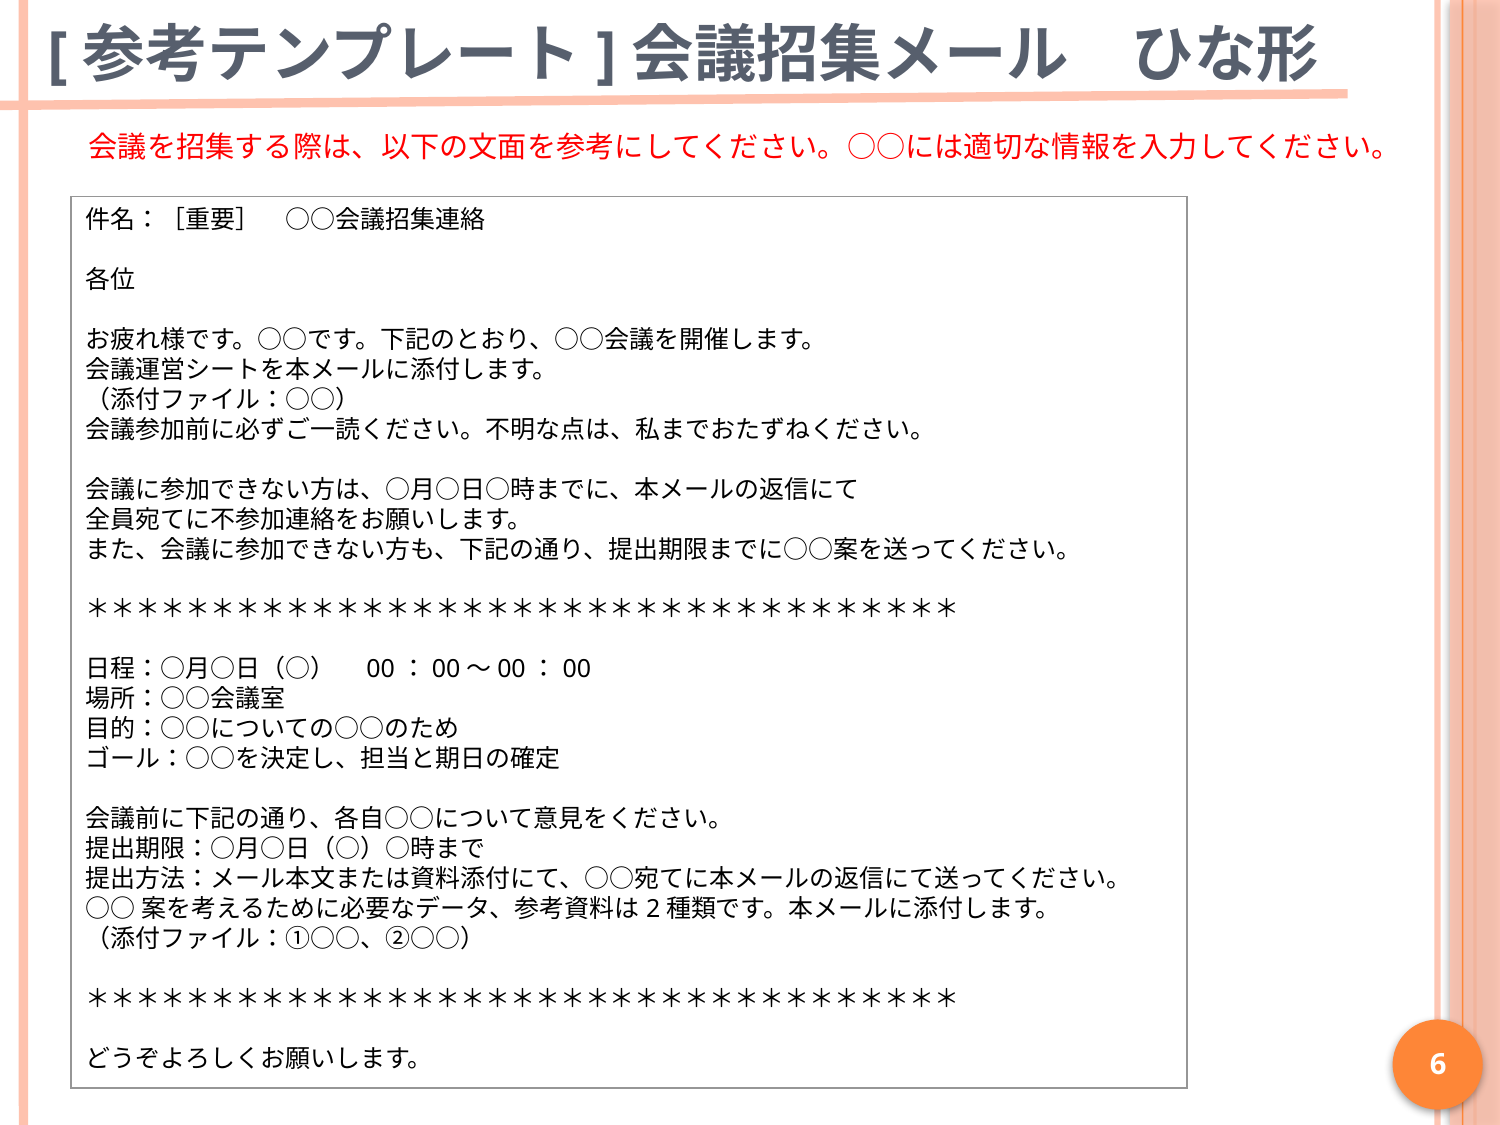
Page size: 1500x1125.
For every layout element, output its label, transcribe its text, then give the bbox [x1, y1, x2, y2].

title [参考テンプレート]会議招集メール ひな形 [32, 2, 1348, 97]
slide_number 6 [1388, 1022, 1489, 1108]
text_box 件名：［重要］ ○○会議招集連絡 各位 お疲れ様です。○○です。下記のとおり、○○会議を開催します。 会議運営シートを本メールに添付します。 （添付ファイル：○○） 会議参加前に必ずご一読ください。不明な点は、私までおたずねください。 会議に参加できない方は、○月○日○時までに、本メールの返信にて 全員宛てに不参加連絡をお願いします。 また、会議に参加できない方も、下記の通り、提出期限までに○○案を送ってください。 ＊＊＊＊＊＊＊＊＊＊＊＊＊＊＊＊＊＊＊＊＊＊＊＊＊＊＊＊＊＊＊＊＊＊＊ 日程：○月○日（○） 00：00～00：00 場所：○○会議室 目的：○○についての○○のため ゴール：○○を決定し、担当と期日の確定 会議前に下記の通り、各自○○について意見をください。 提出期限：○月○日（○）○時まで 提出方法：メール本文または資料添付にて、○○宛てに本メールの返信にて送ってください。 ○○案を考えるために必要なデータ、参考資料は2種類です。本メールに添付します。 （添付ファイル：①○○、②○○） ＊＊＊＊＊＊＊＊＊＊＊＊＊＊＊＊＊＊＊＊＊＊＊＊＊＊＊＊＊＊＊＊＊＊＊ どうぞよろしくお願いします。 [70, 196, 1187, 1088]
text_box 会議を招集する際は、以下の文面を参考にしてください。○○には適切な情報を入力してください。 [73, 120, 1430, 171]
